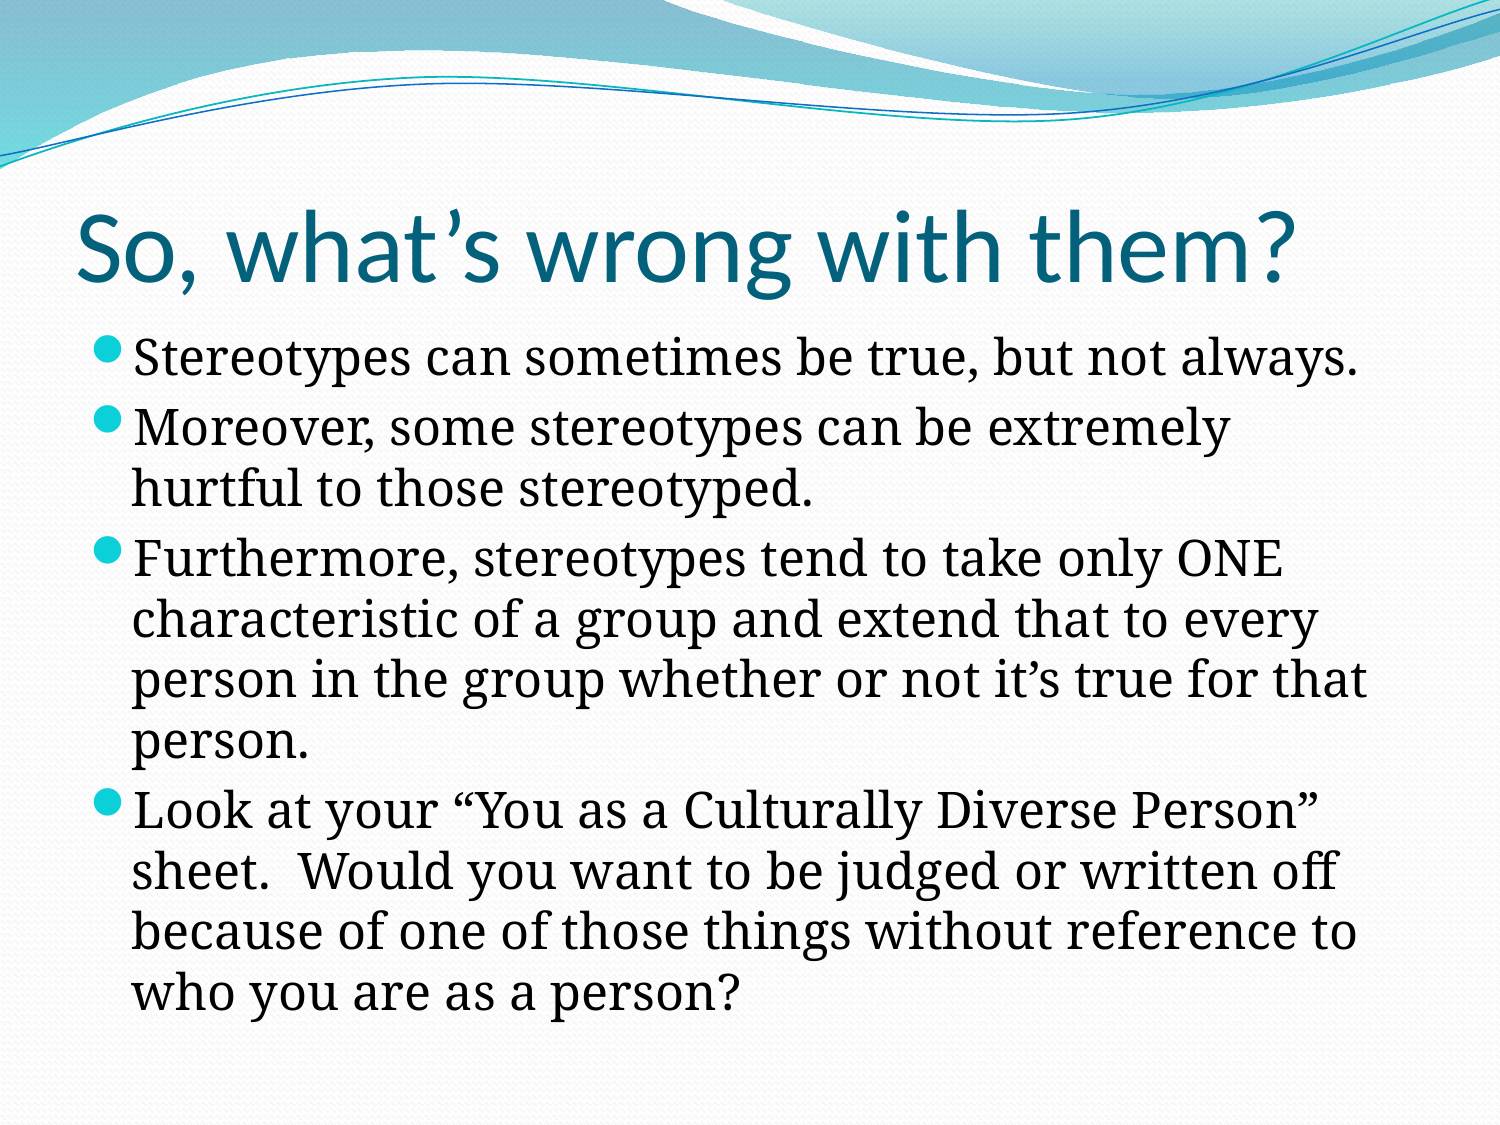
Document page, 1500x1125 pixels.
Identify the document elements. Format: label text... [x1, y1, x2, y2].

list Stereotypes can sometimes be true, but not always. Moreover, some stereotypes can be extremely hurtful to those stereotyped. Furthermore, stereotypes tend to take only ONE characteristic of a group and extend that to every person in the group whether or not it’s true for that person. Look at your “You as a Culturally Diverse Person” sheet. Would you want to be judged or written off because of one of those things without reference to who you are as a person? [75, 317, 1425, 1038]
title So, what’s wrong with them? [75, 115, 1425, 303]
